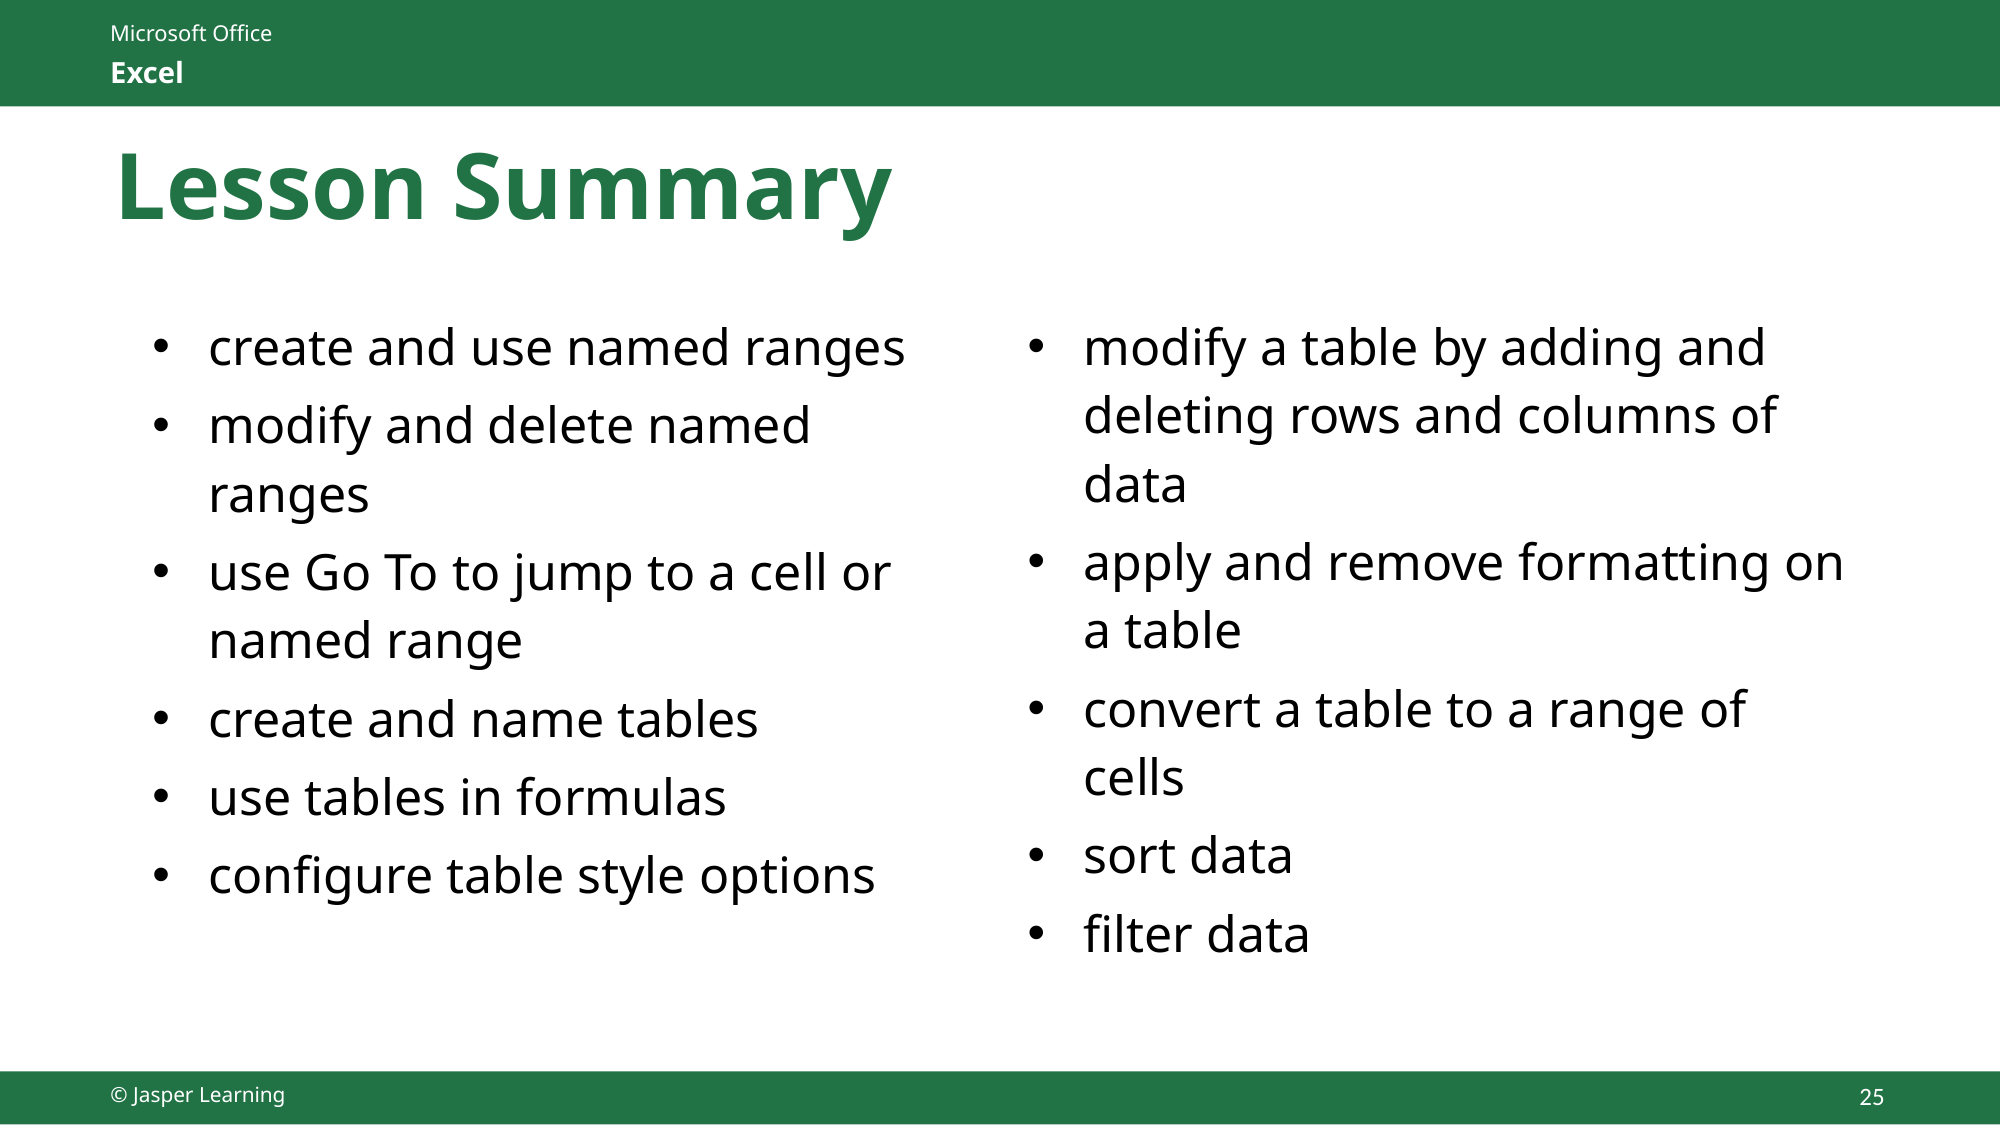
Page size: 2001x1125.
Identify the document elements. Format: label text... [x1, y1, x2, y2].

slide_number 25 [1433, 1065, 1900, 1125]
title Lesson Summary [99, 118, 1866, 248]
footer © Jasper Learning [95, 1065, 729, 1125]
list create and use named ranges modify and delete named ranges use Go To to jump to a cell or named range​ create and name tables use tables in formulas configure table style options [137, 299, 988, 1014]
list modify a table by adding and deleting rows and columns of data​ apply and remove formatting on a table convert a table to a range of cells​ sort data​ filter data ​ ​ [1012, 299, 1866, 1014]
